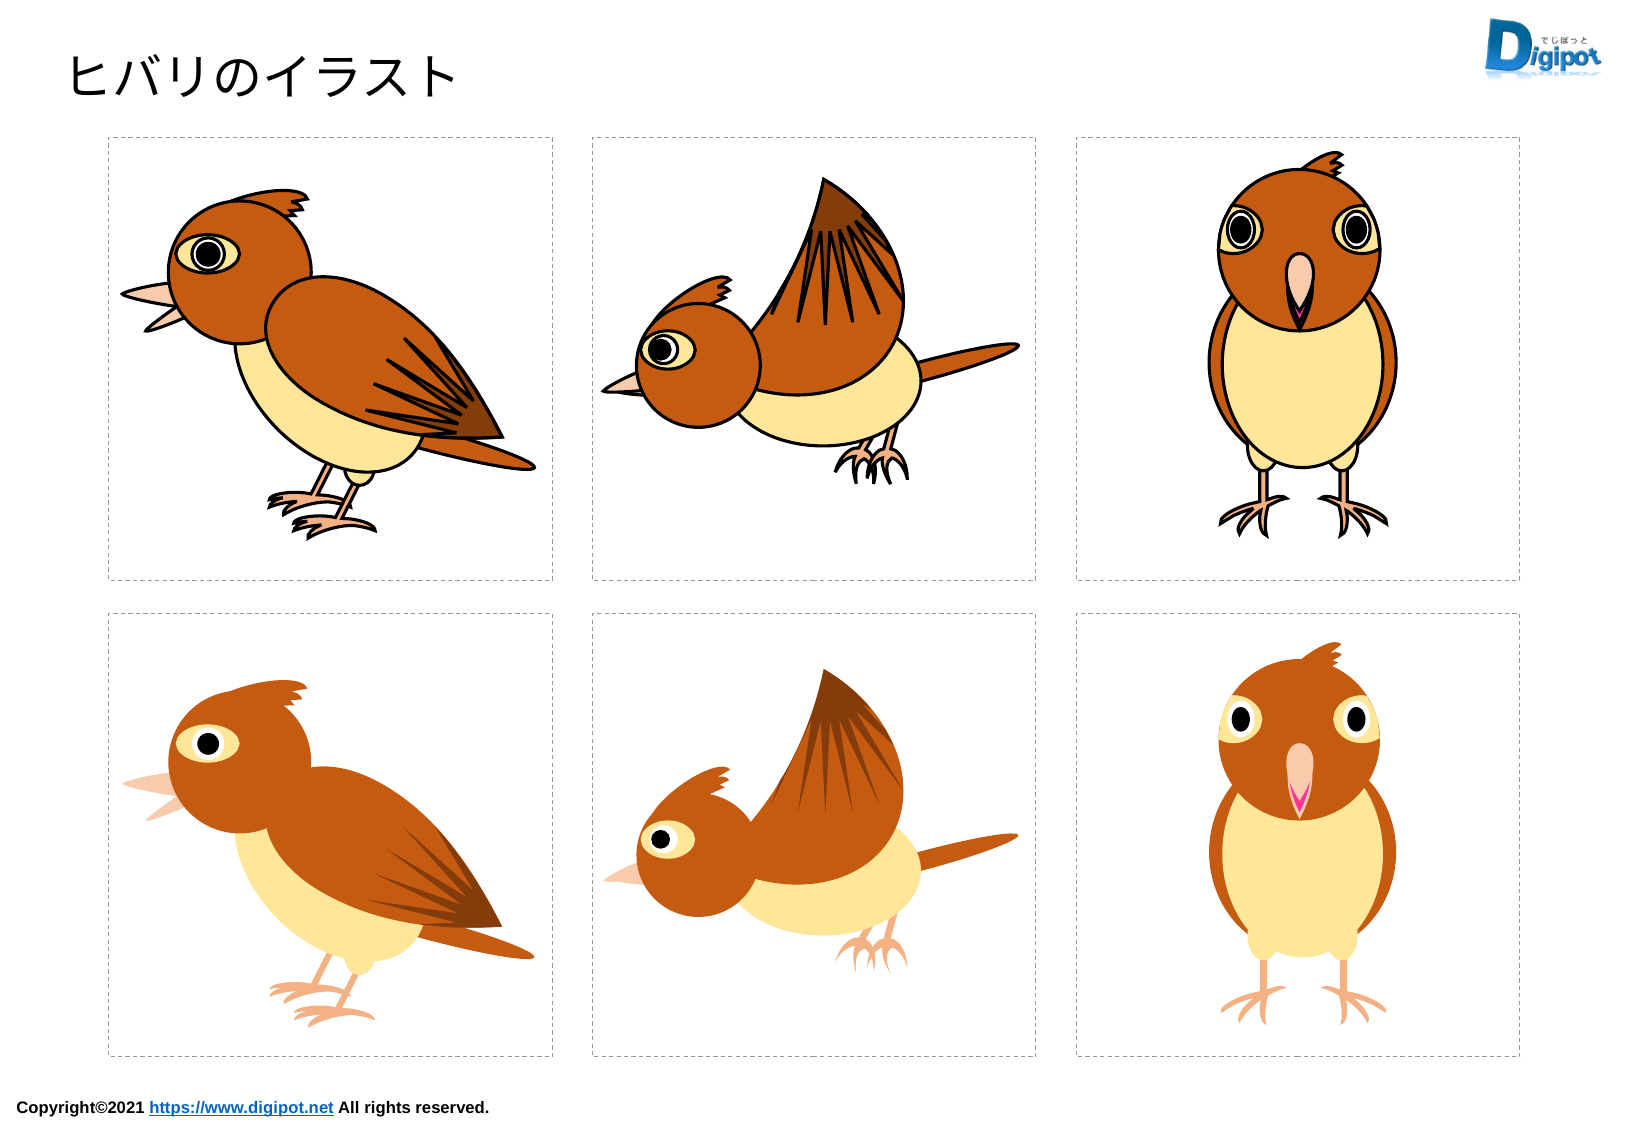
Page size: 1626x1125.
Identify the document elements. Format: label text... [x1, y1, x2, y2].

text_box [124, 683, 539, 1028]
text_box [603, 199, 1022, 485]
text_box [603, 689, 1022, 974]
text_box ヒバリのイラスト [47, 38, 477, 113]
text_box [1209, 169, 1397, 536]
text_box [124, 194, 539, 539]
picture [1485, 18, 1602, 82]
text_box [1209, 658, 1397, 1025]
